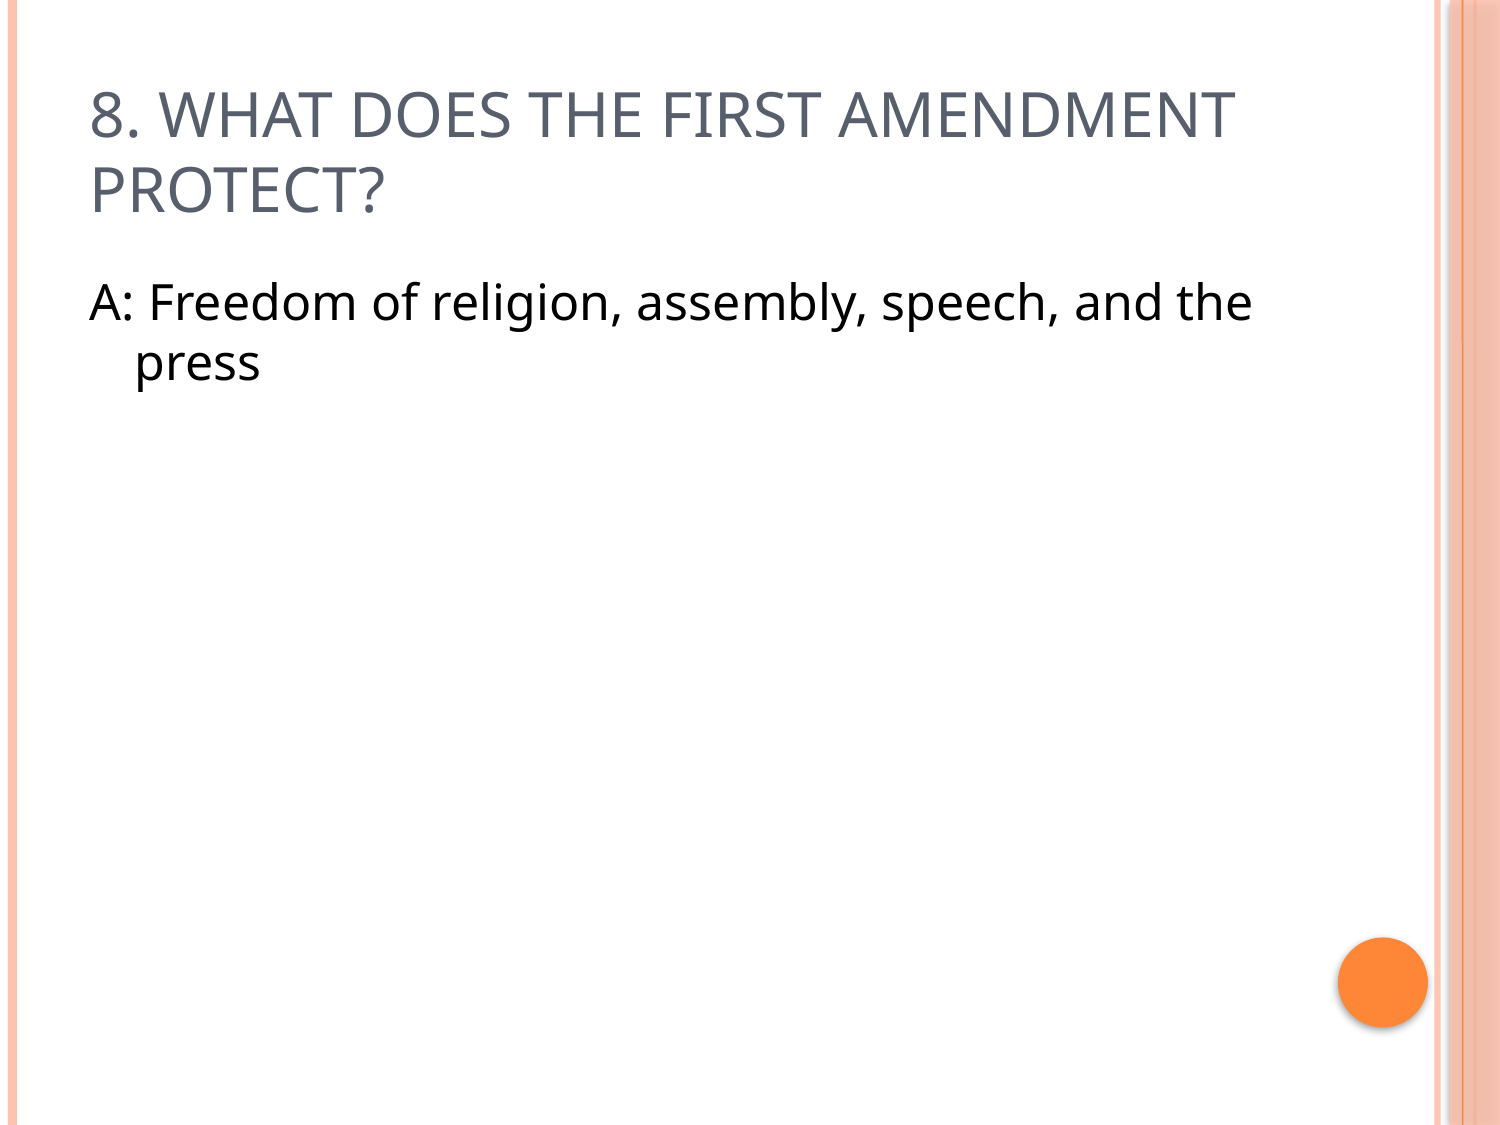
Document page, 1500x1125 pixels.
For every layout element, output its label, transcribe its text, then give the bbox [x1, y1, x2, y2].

list A: Freedom of religion, assembly, speech, and the press [75, 262, 1300, 1062]
title 8. What does the first amendment protect? [75, 45, 1300, 233]
